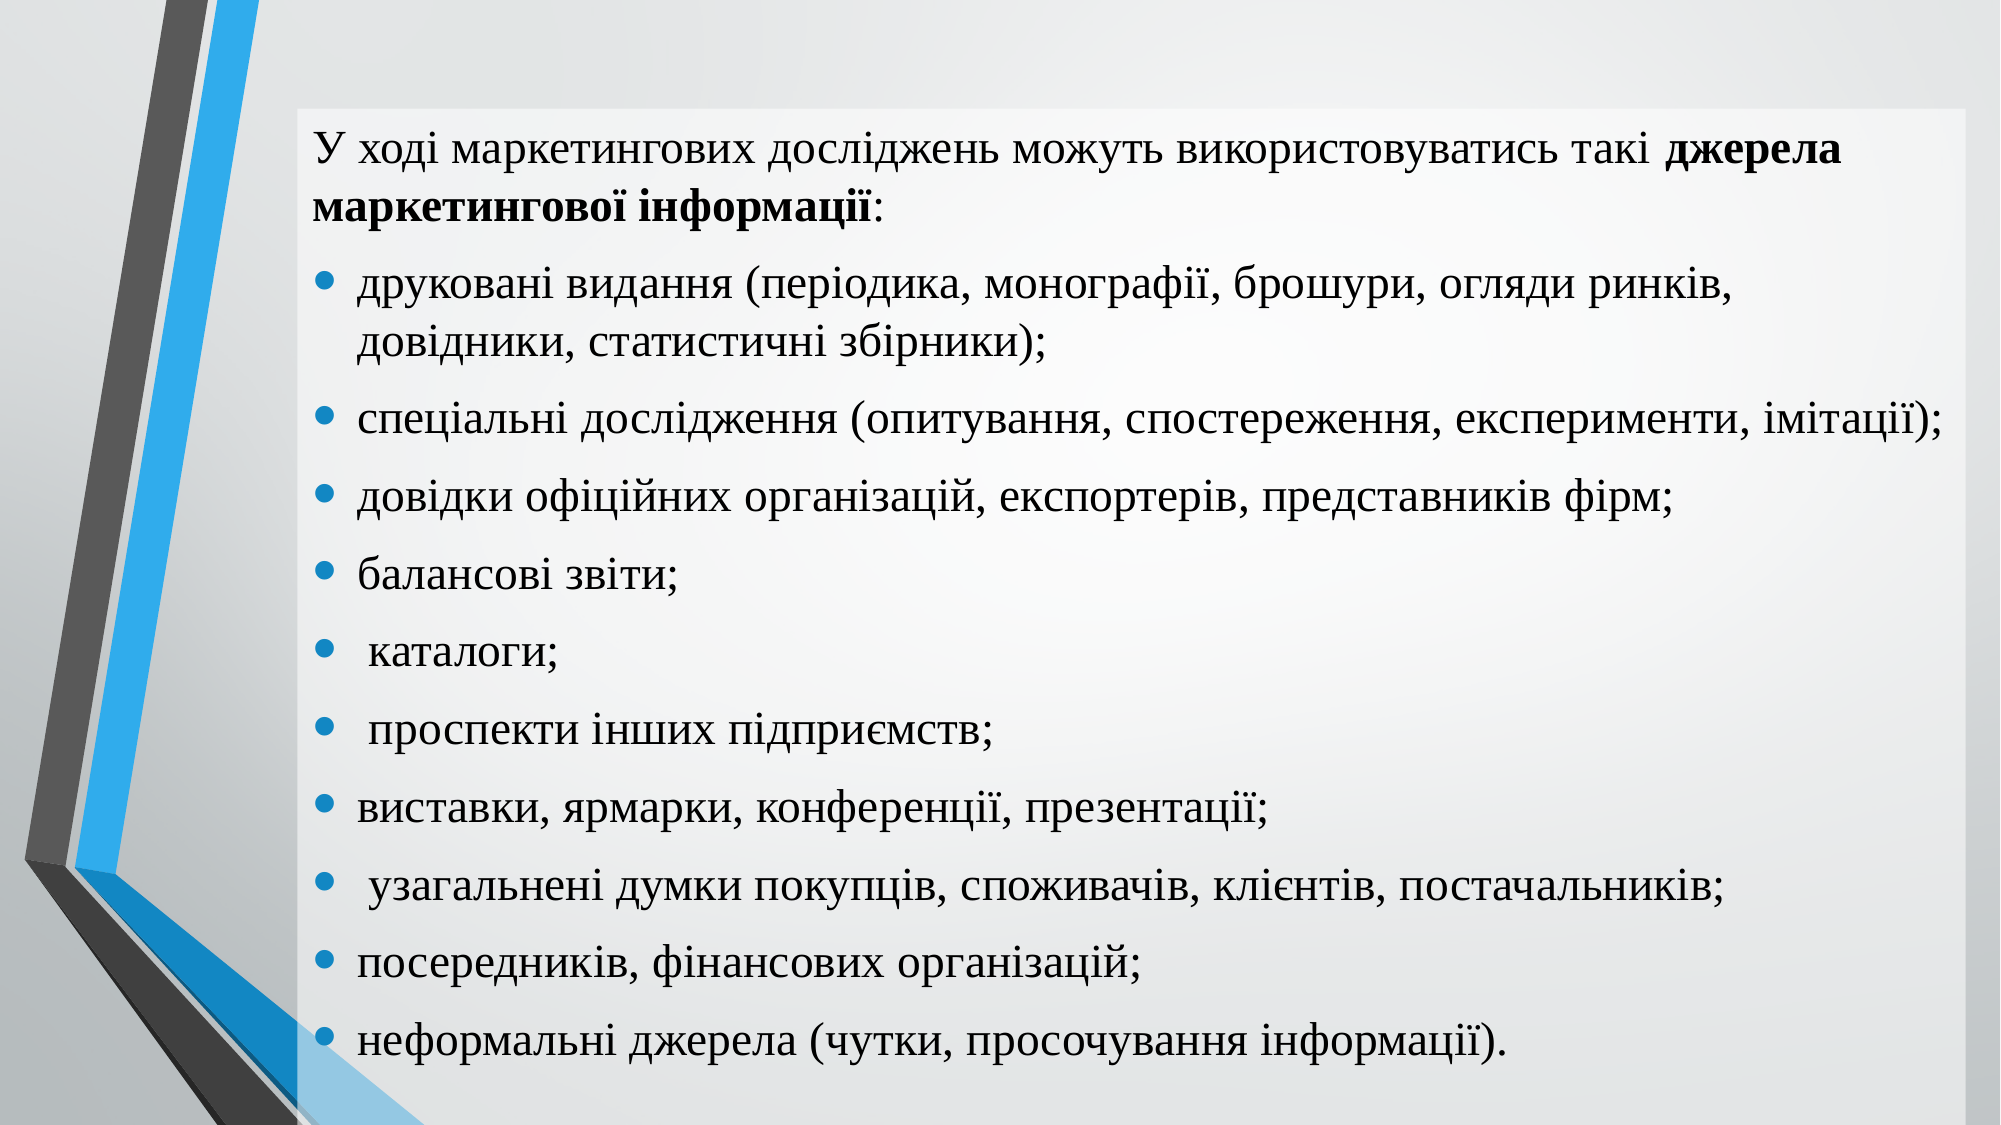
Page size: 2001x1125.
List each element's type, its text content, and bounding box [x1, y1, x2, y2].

list У ході маркетингових досліджень можуть використовуватись такі джерела маркетингової інформації: друковані видання (періодика, монографії, брошури, огляди ринків, довідники, статистичні збірники); спеціальні дослідження (опитування, спостереження, експерименти, імітації); довідки офіційних організацій, експортерів, представників фірм; балансові звіти; каталоги; проспекти інших підприємств; виставки, ярмарки, конференції, презентації; узагальнені думки покупців, споживачів, клієнтів, постачальників; посередників, фінансових організацій; неформальні джерела (чутки, просочування інформації). [297, 108, 1966, 1125]
